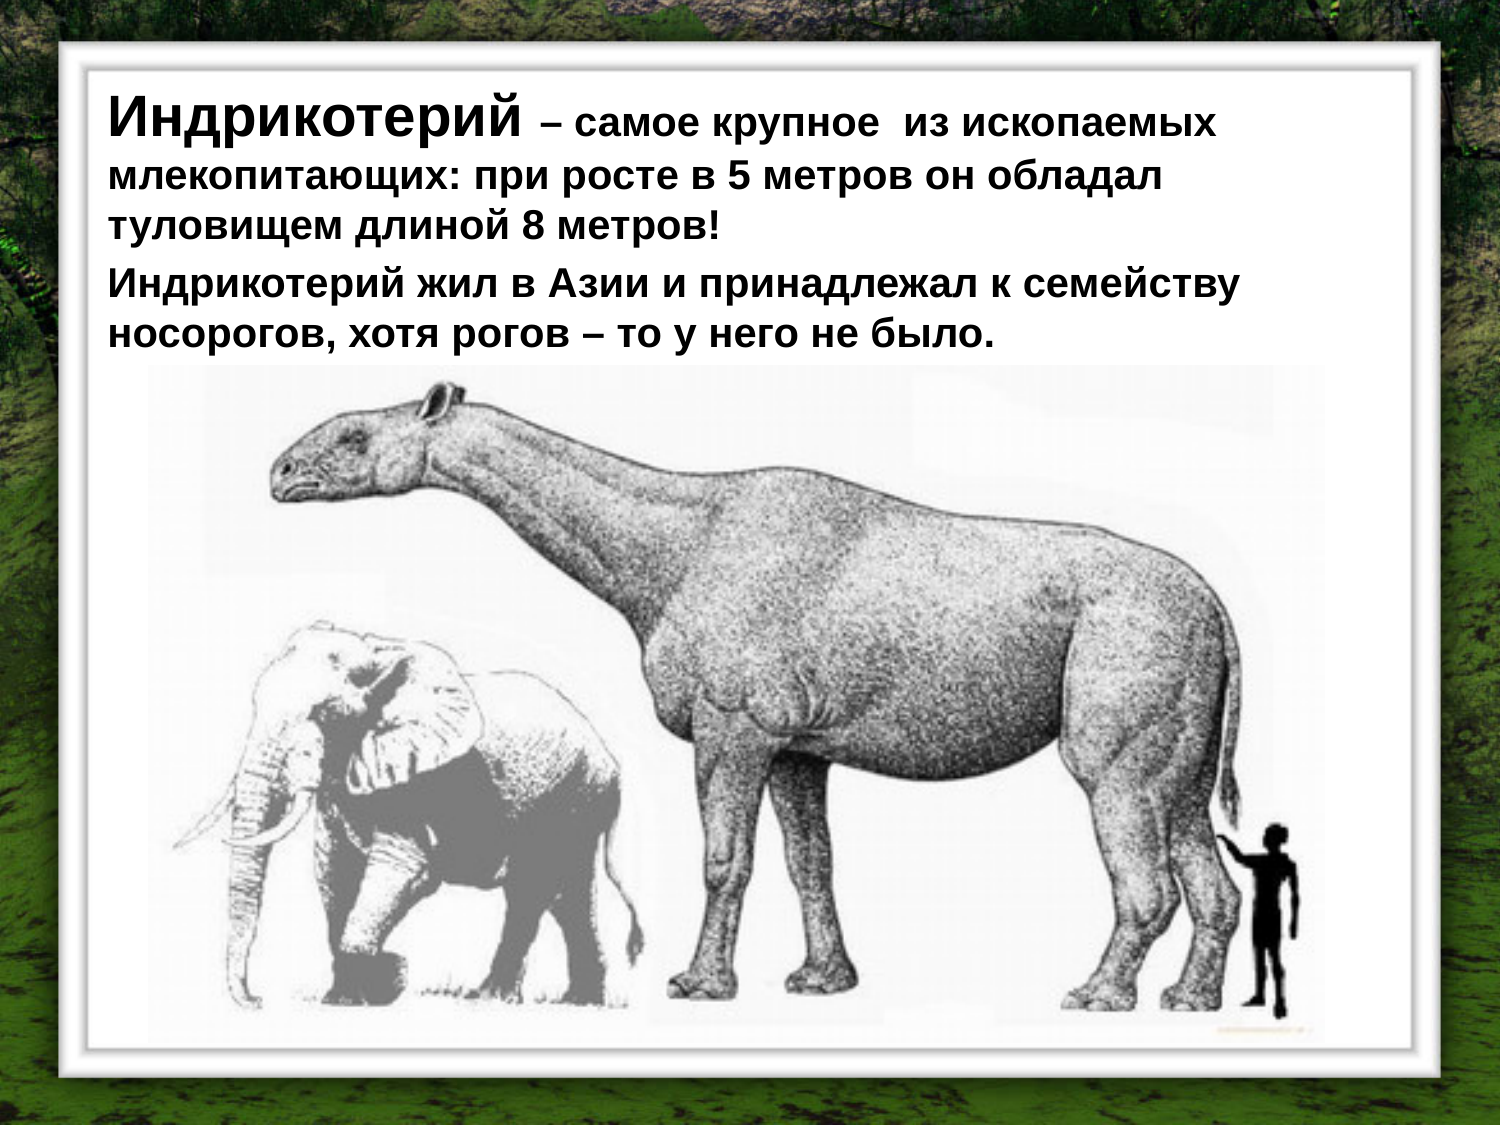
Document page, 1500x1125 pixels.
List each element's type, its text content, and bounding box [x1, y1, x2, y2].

picture [0, 0, 1500, 1125]
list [147, 365, 1325, 1044]
list Индрикотерий – самое крупное из ископаемых млекопитающих: при росте в 5 метров он обладал туловищем длиной 8 метров! Индрикотерий жил в Азии и принадлежал к семейству носорогов, хотя рогов – то у него не было. [92, 70, 1407, 399]
